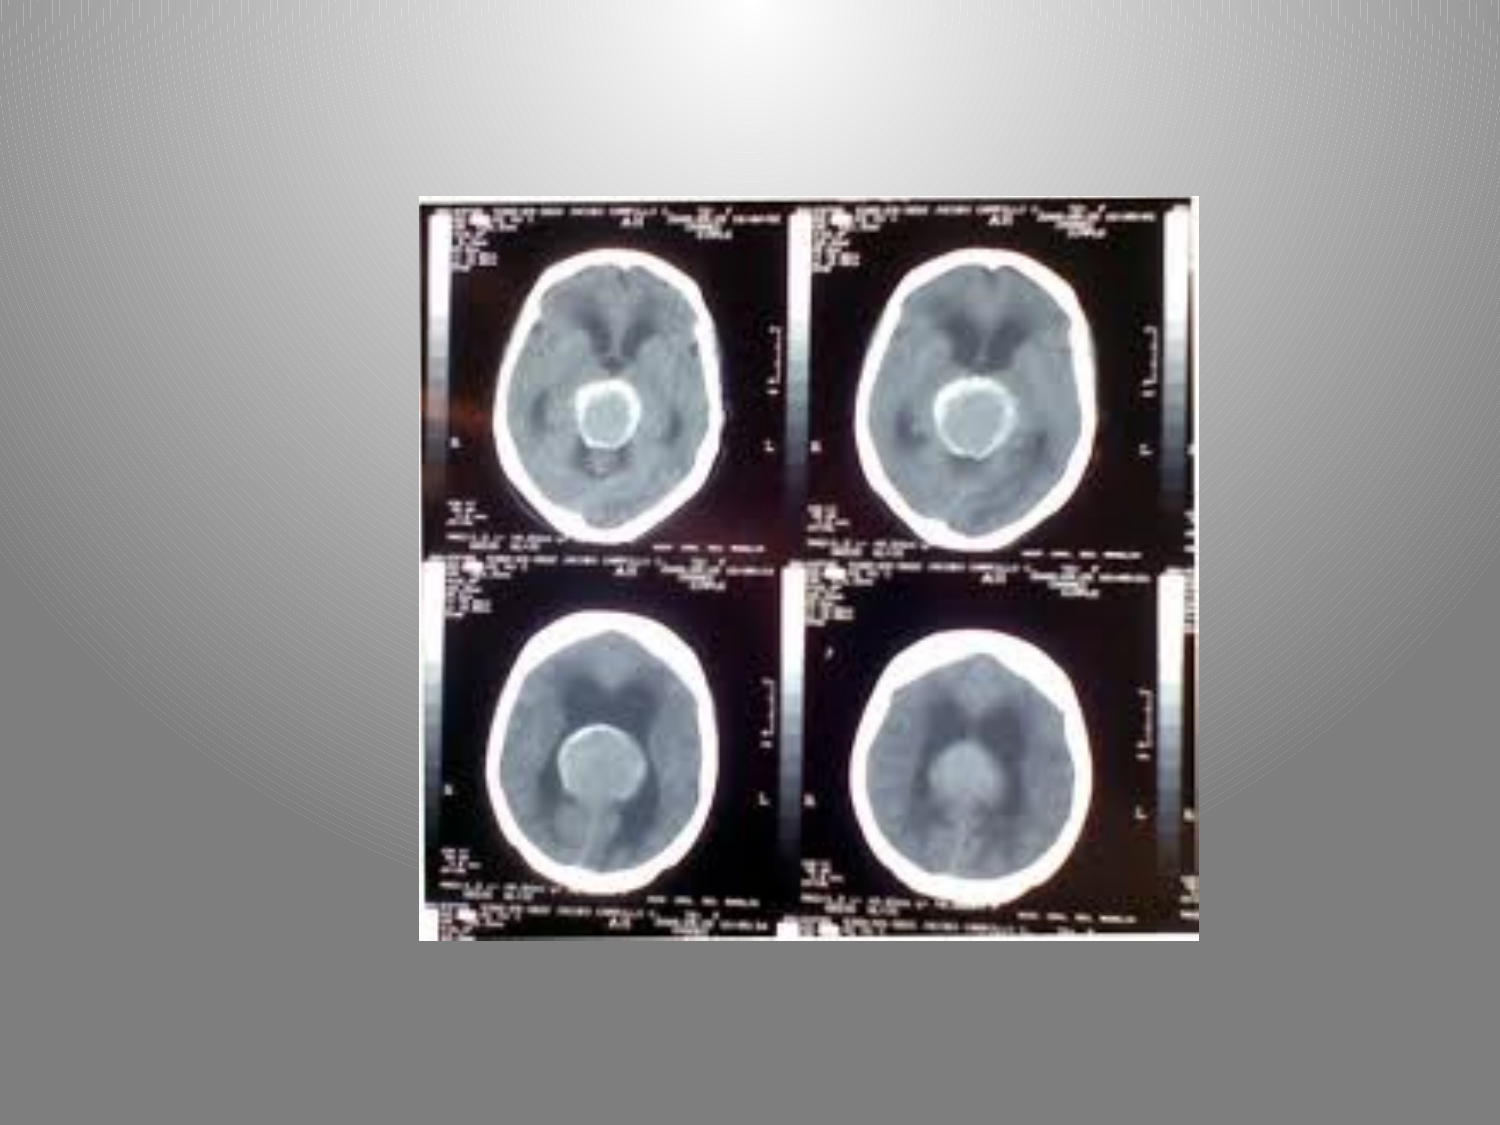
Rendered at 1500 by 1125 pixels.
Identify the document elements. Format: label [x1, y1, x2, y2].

picture [418, 196, 1200, 941]
